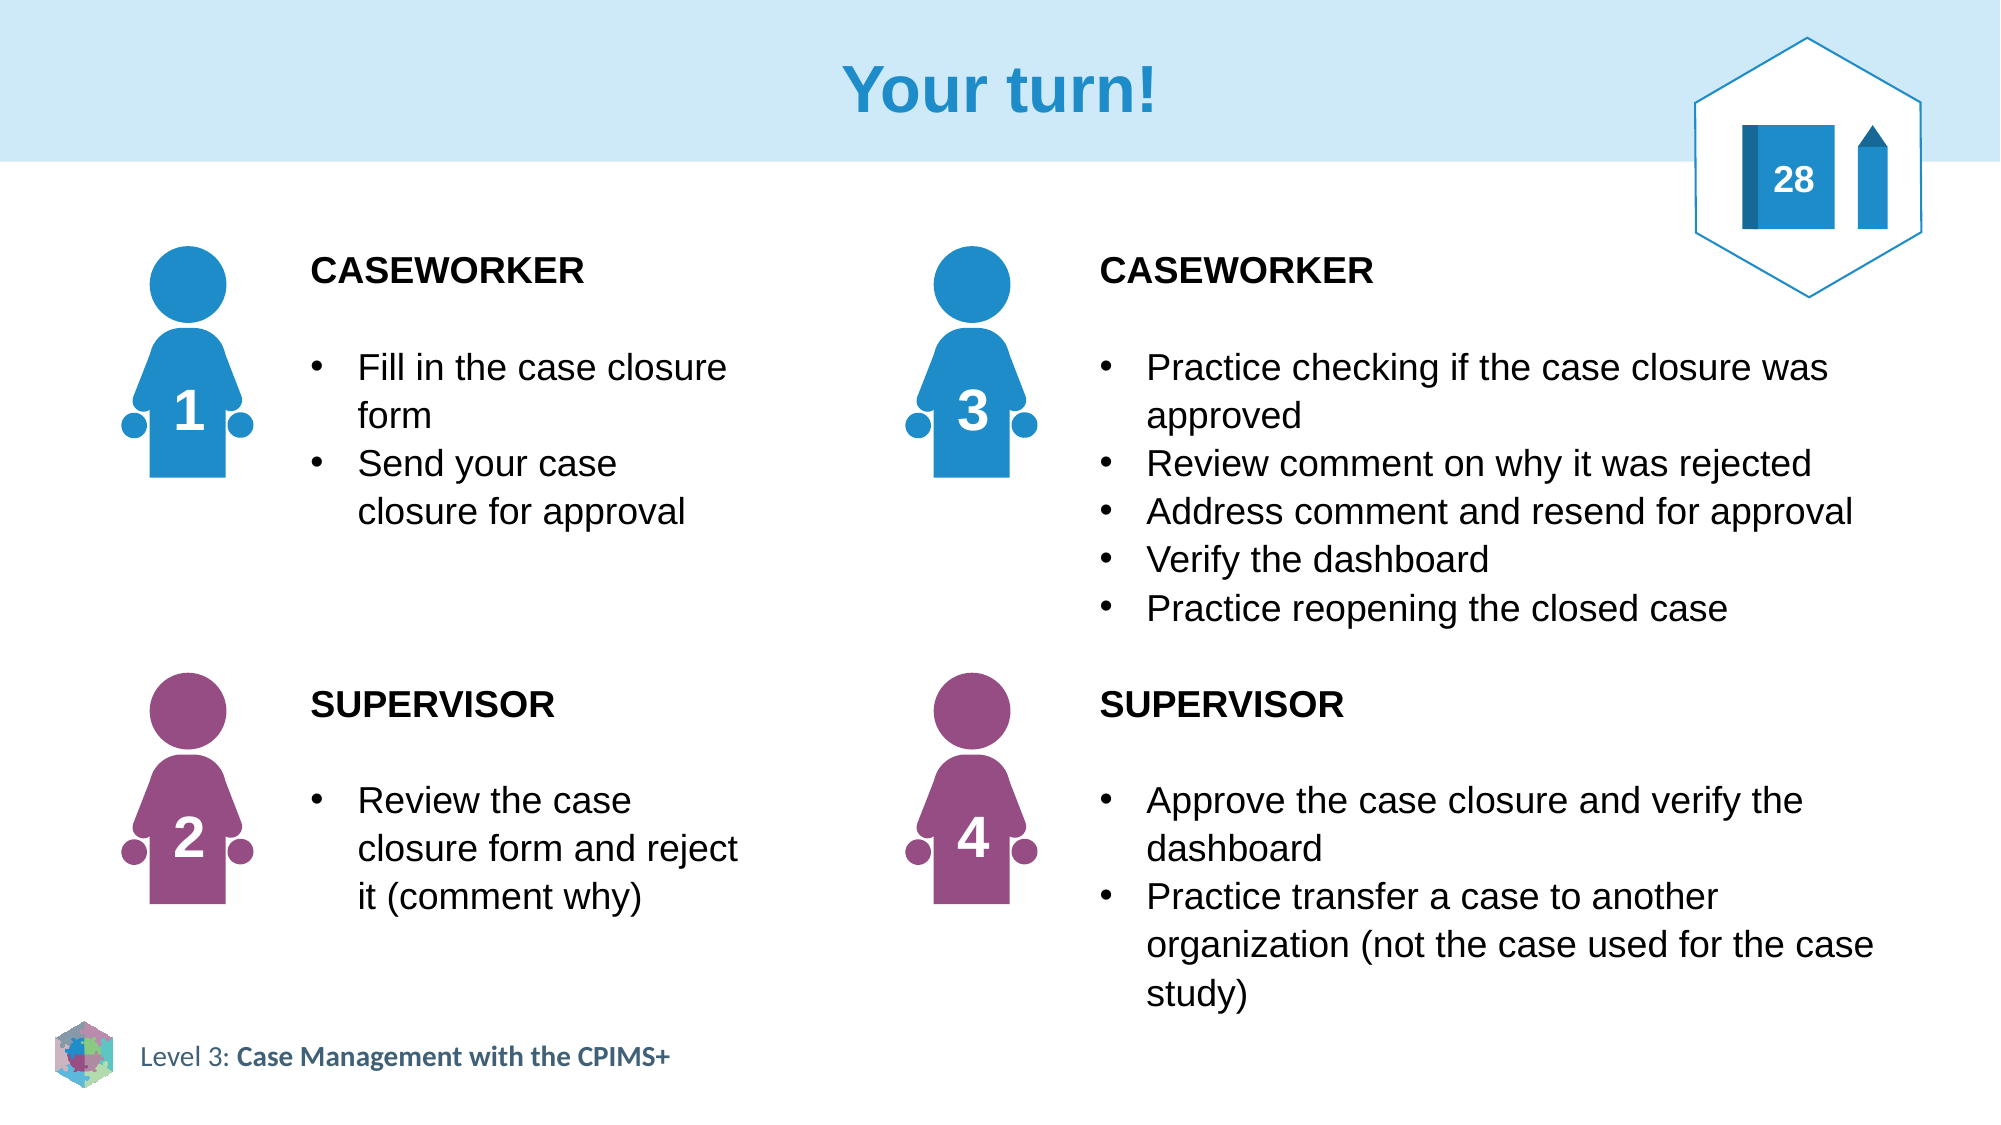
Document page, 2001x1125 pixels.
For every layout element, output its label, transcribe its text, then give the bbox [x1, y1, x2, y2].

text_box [910, 246, 1033, 478]
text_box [910, 672, 1033, 905]
text_box CASEWORKER Fill in the case closure form Send your case closure for approval SUPERVISOR Review the case closure form and reject it (comment why) [295, 236, 756, 925]
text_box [1677, 55, 1939, 280]
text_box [126, 672, 249, 905]
text_box CASEWORKER Practice checking if the case closure was approved Review comment on why it was rejected Address comment and resend for approval Verify the dashboard Practice reopening the closed case SUPERVISOR Approve the case closure and verify the dashboard Practice transfer a case to another organization (not the case used for the case study) [1084, 236, 1927, 1021]
title Your turn! [137, 19, 1863, 163]
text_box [126, 246, 249, 478]
picture [55, 1021, 113, 1088]
